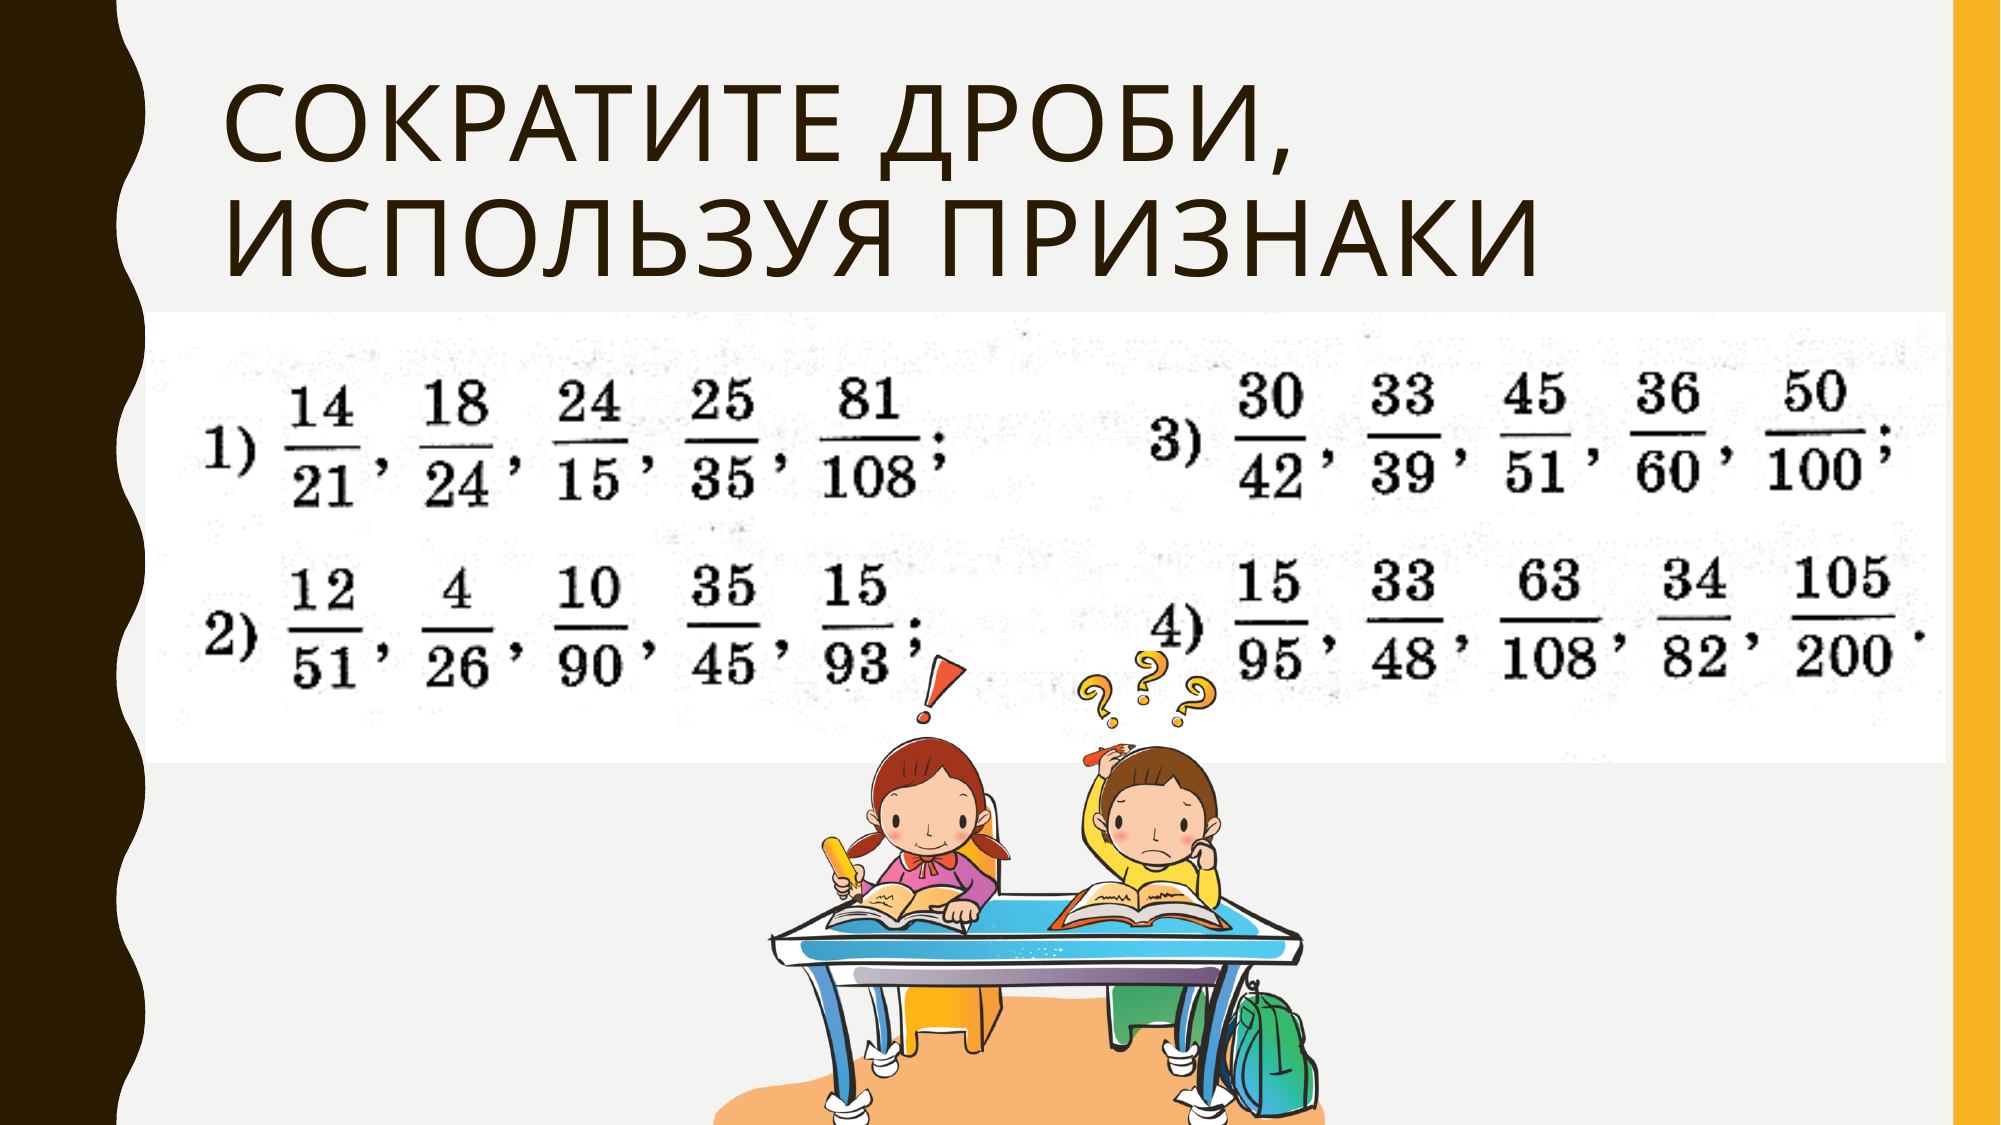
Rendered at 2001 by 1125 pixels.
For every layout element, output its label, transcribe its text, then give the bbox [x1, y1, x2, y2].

picture [693, 651, 1325, 1125]
title Сократите дроби, используя признаки делимости [205, 62, 1875, 308]
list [145, 312, 1946, 763]
